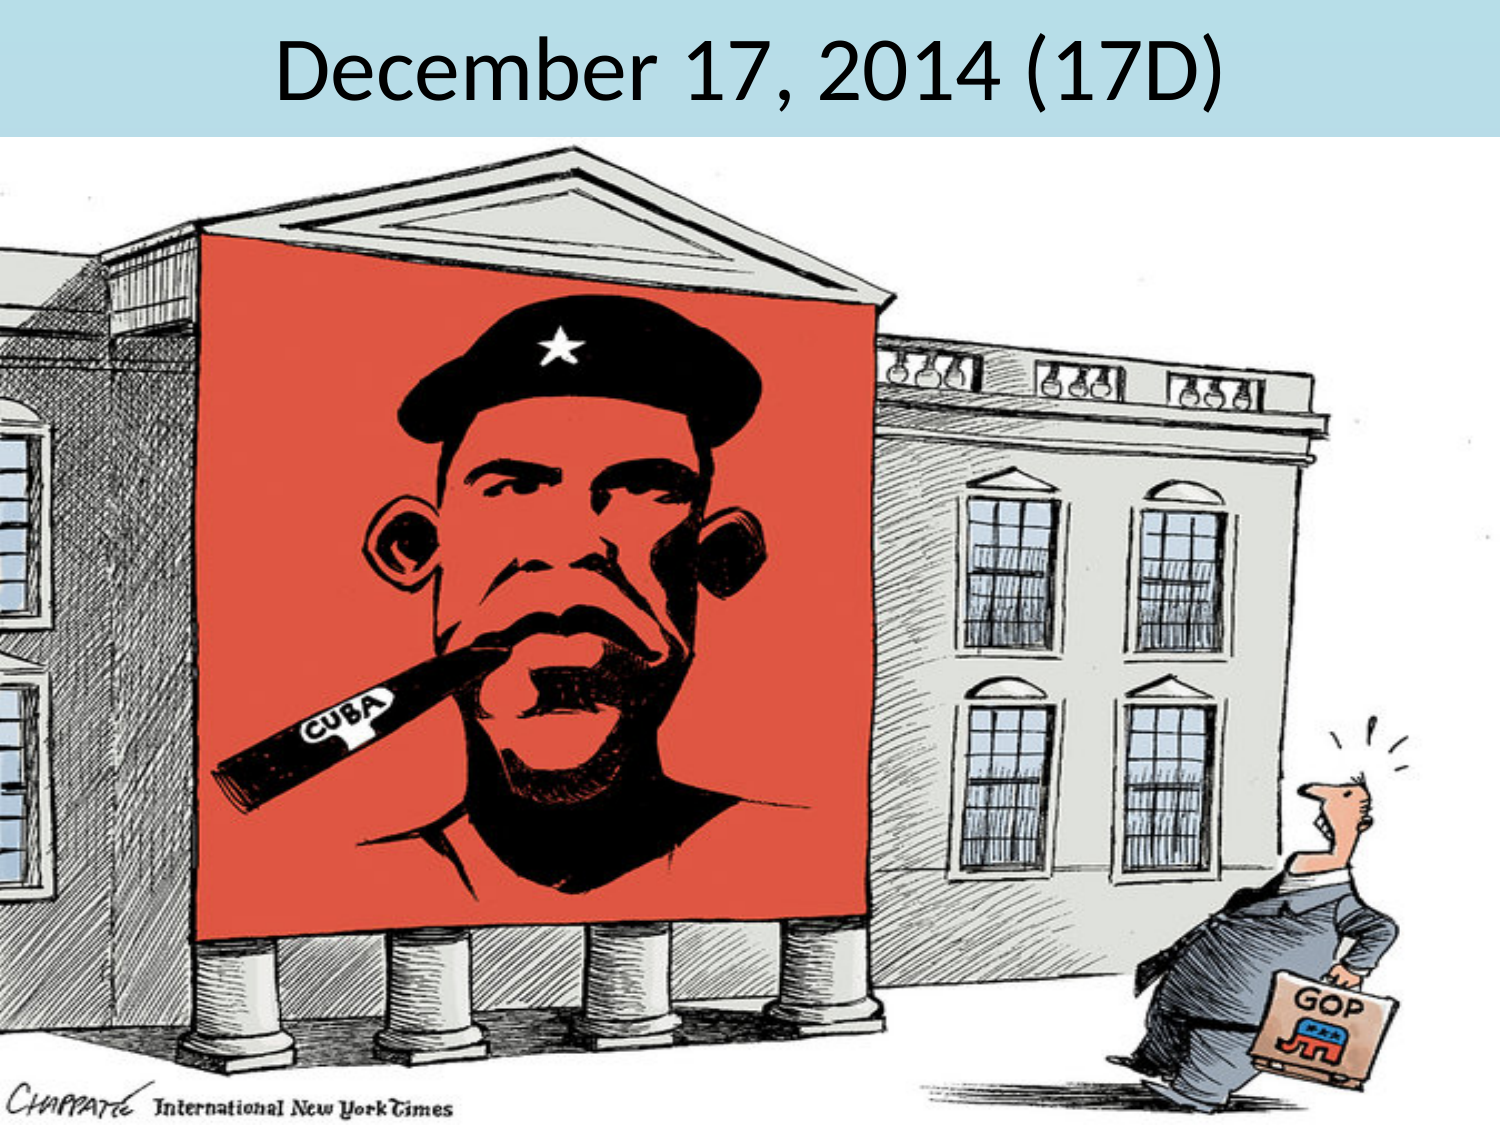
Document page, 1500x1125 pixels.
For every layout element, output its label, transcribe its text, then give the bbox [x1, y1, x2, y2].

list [0, 136, 1500, 1125]
title December 17, 2014 (17D) [76, 0, 1427, 128]
